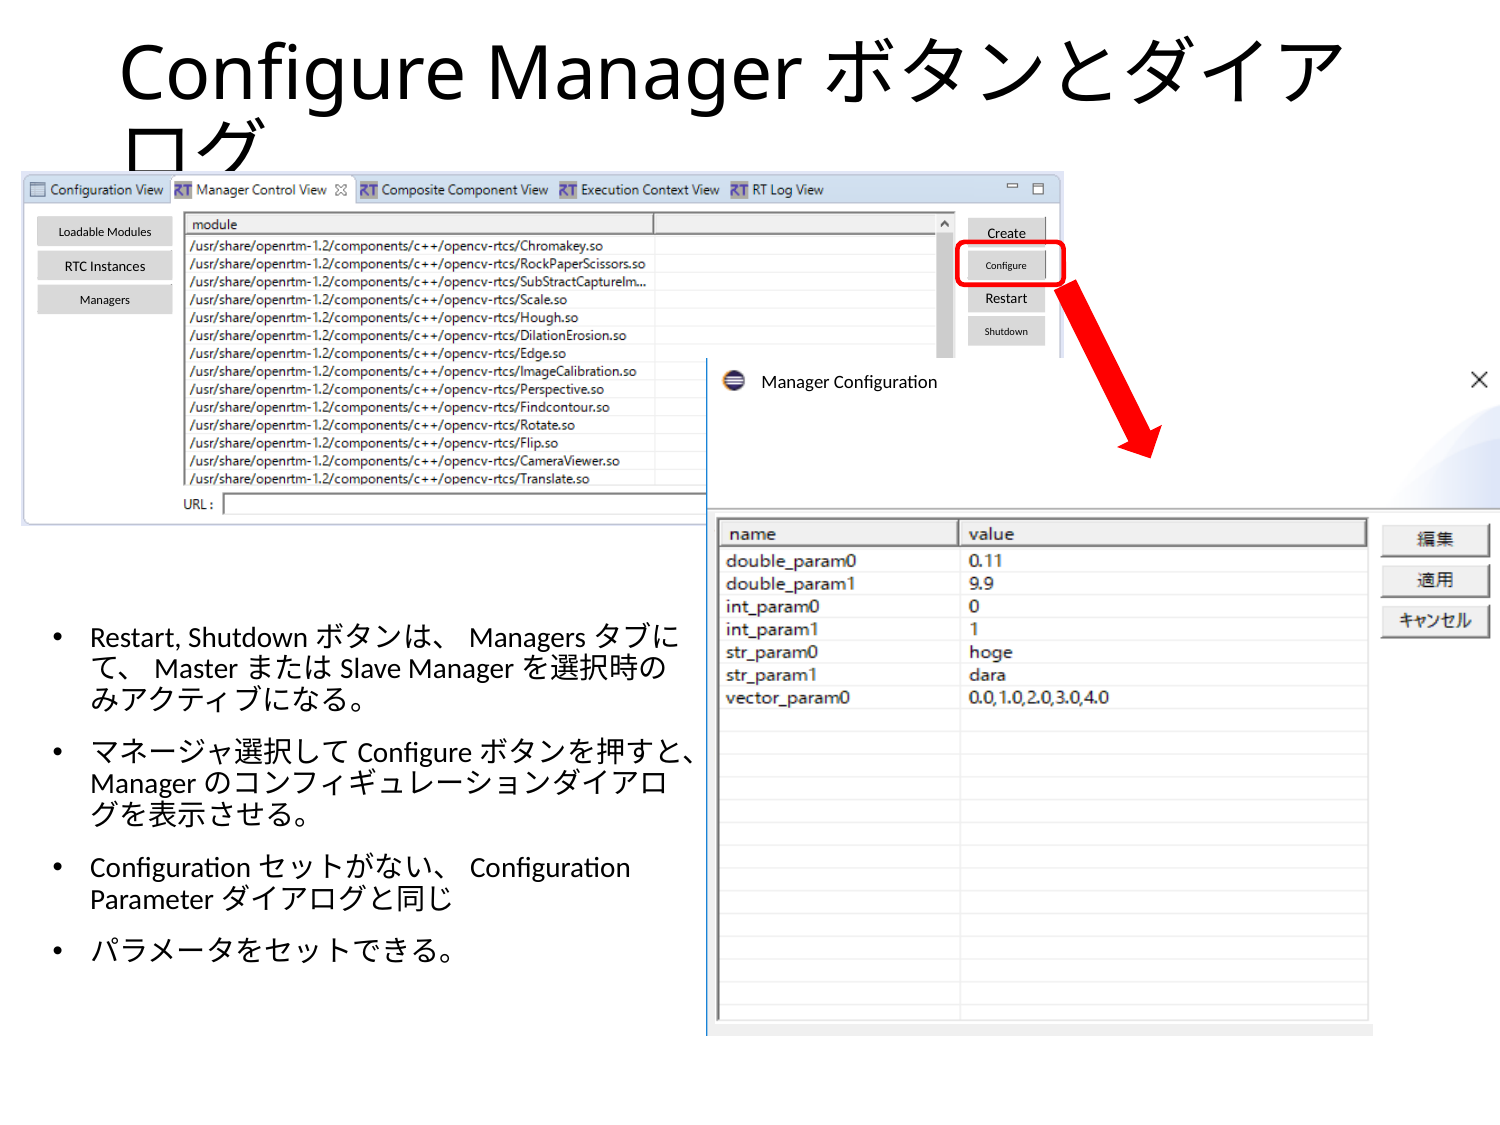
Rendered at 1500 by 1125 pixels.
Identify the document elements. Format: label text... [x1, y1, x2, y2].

text_box [1064, 279, 1115, 358]
list Restart, Shutdownボタンは、Managersタブにて、MasterまたはSlave Managerを選択時のみアクティブになる。 マネージャ選択してConfigureボタンを押すと、Managerのコンフィギュレーションダイアログを表示させる。 Configurationセットがない、Configuration Parameterダイアログと同じ パラメータをセットできる。 [37, 558, 701, 1014]
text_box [21, 171, 1064, 526]
title Configure Managerボタンとダイアログ [103, 59, 1397, 172]
picture [706, 358, 1500, 1036]
